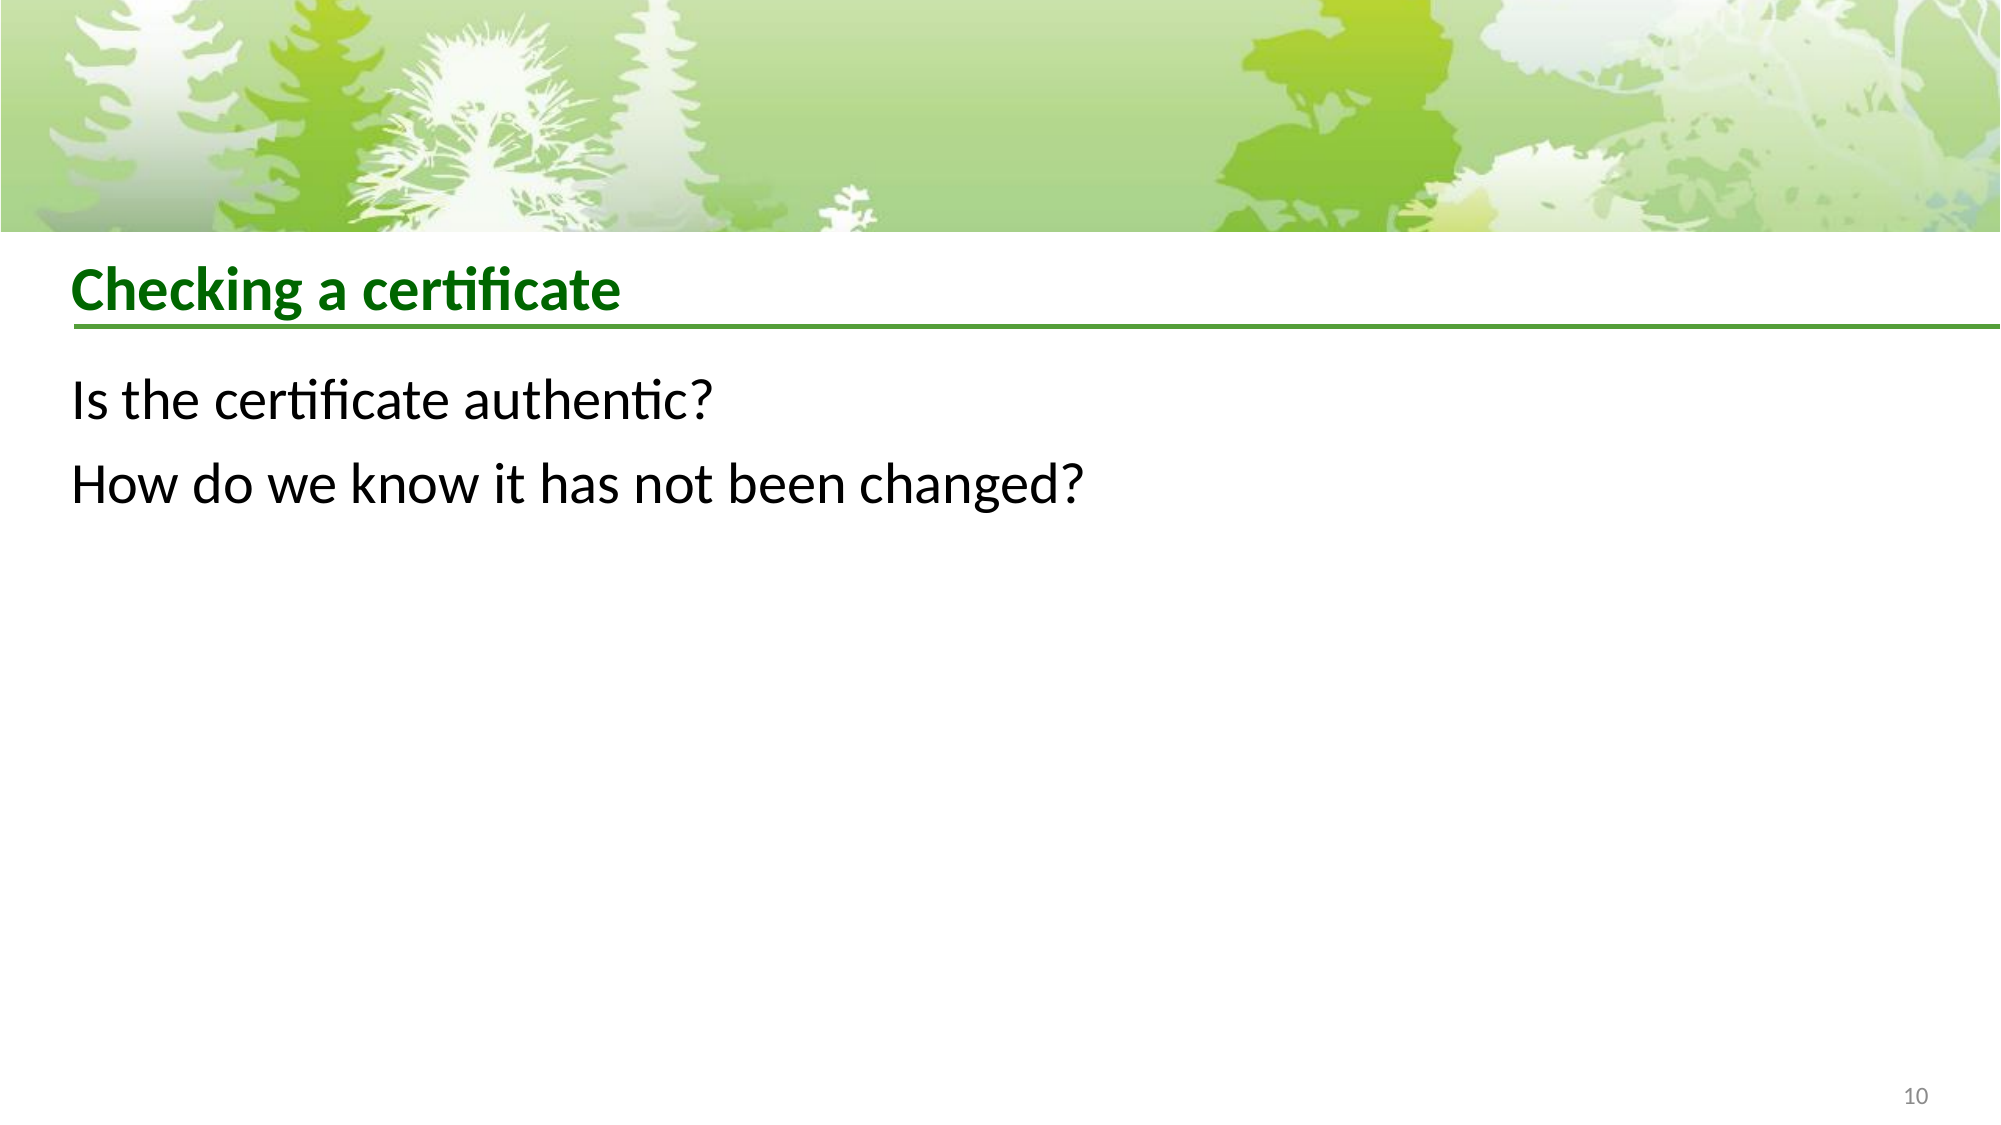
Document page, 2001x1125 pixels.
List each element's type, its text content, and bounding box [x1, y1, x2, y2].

slide_number 10 [1493, 1065, 1944, 1125]
picture [0, 0, 2000, 232]
title Checking a certificate [56, 181, 1782, 399]
list Is the certificate authentic? How do we know it has not been changed? [56, 362, 1407, 1105]
